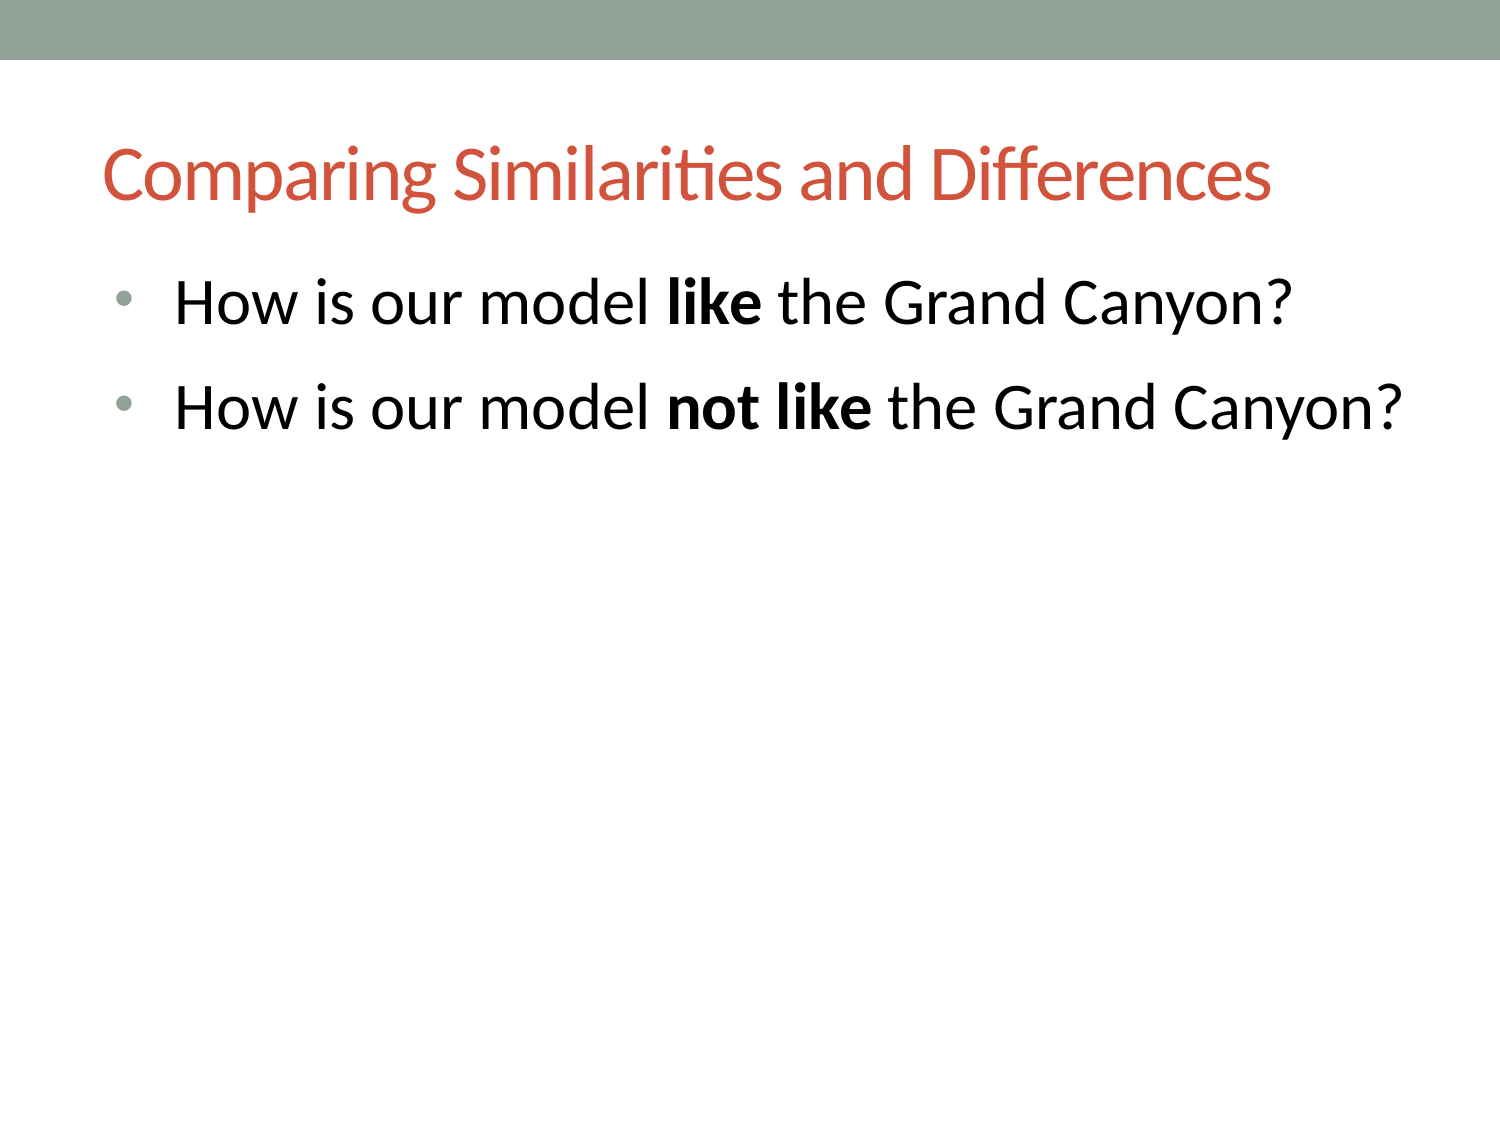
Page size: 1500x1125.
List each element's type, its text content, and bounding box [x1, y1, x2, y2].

list How is our model like the Grand Canyon? How is our model not like the Grand Canyon? [99, 249, 1425, 1050]
title Comparing Similarities and Differences [87, 87, 1425, 250]
